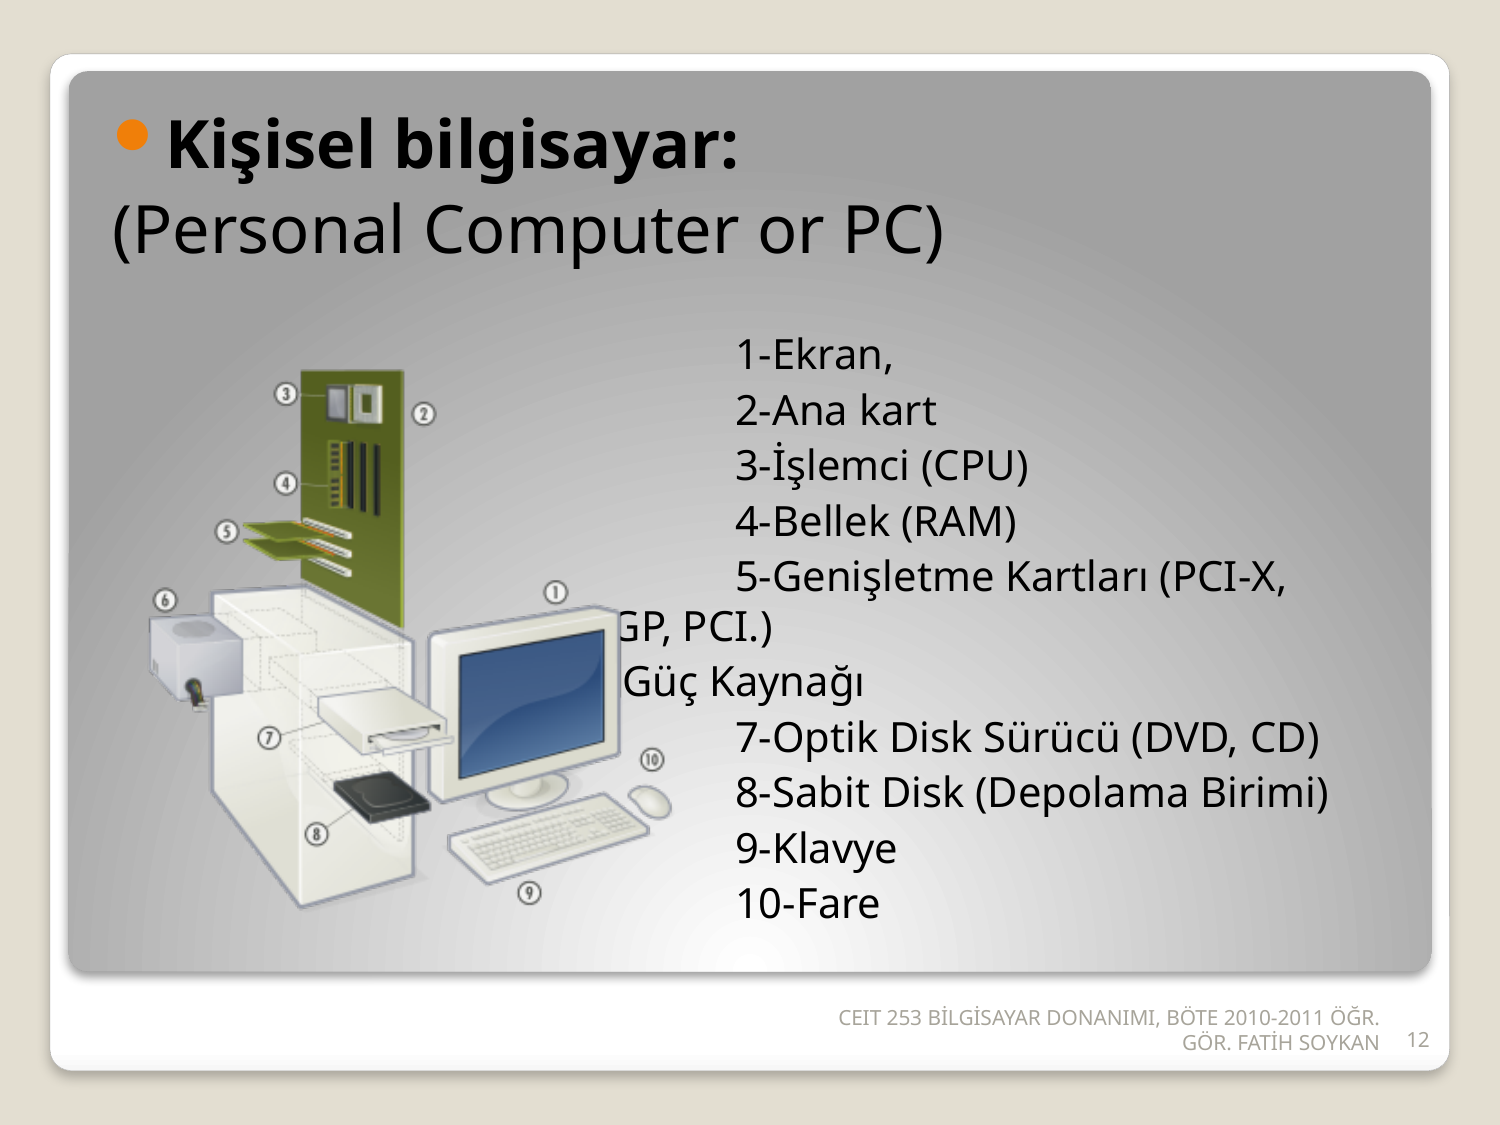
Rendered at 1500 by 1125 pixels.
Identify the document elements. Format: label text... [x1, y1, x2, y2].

slide_number 12 [1395, 1002, 1445, 1063]
list Kişisel bilgisayar: (Personal Computer or PC) 1-Ekran, 2-Ana kart 3-İşlemci (CPU) 4-Bellek (RAM) 5-Genişletme Kartları (PCI-X, AGP, PCI.) 6-Güç Kaynağı 7-Optik Disk Sürücü (DVD, CD) 8-Sabit Disk (Depolama Birimi) 9-Klavye 10-Fare [82, 86, 1425, 1050]
footer CEIT 253 BİLGİSAYAR DONANIMI, BÖTE 2010-2011 ÖĞR. GÖR. FATİH SOYKAN [800, 1002, 1395, 1063]
picture [137, 343, 679, 926]
